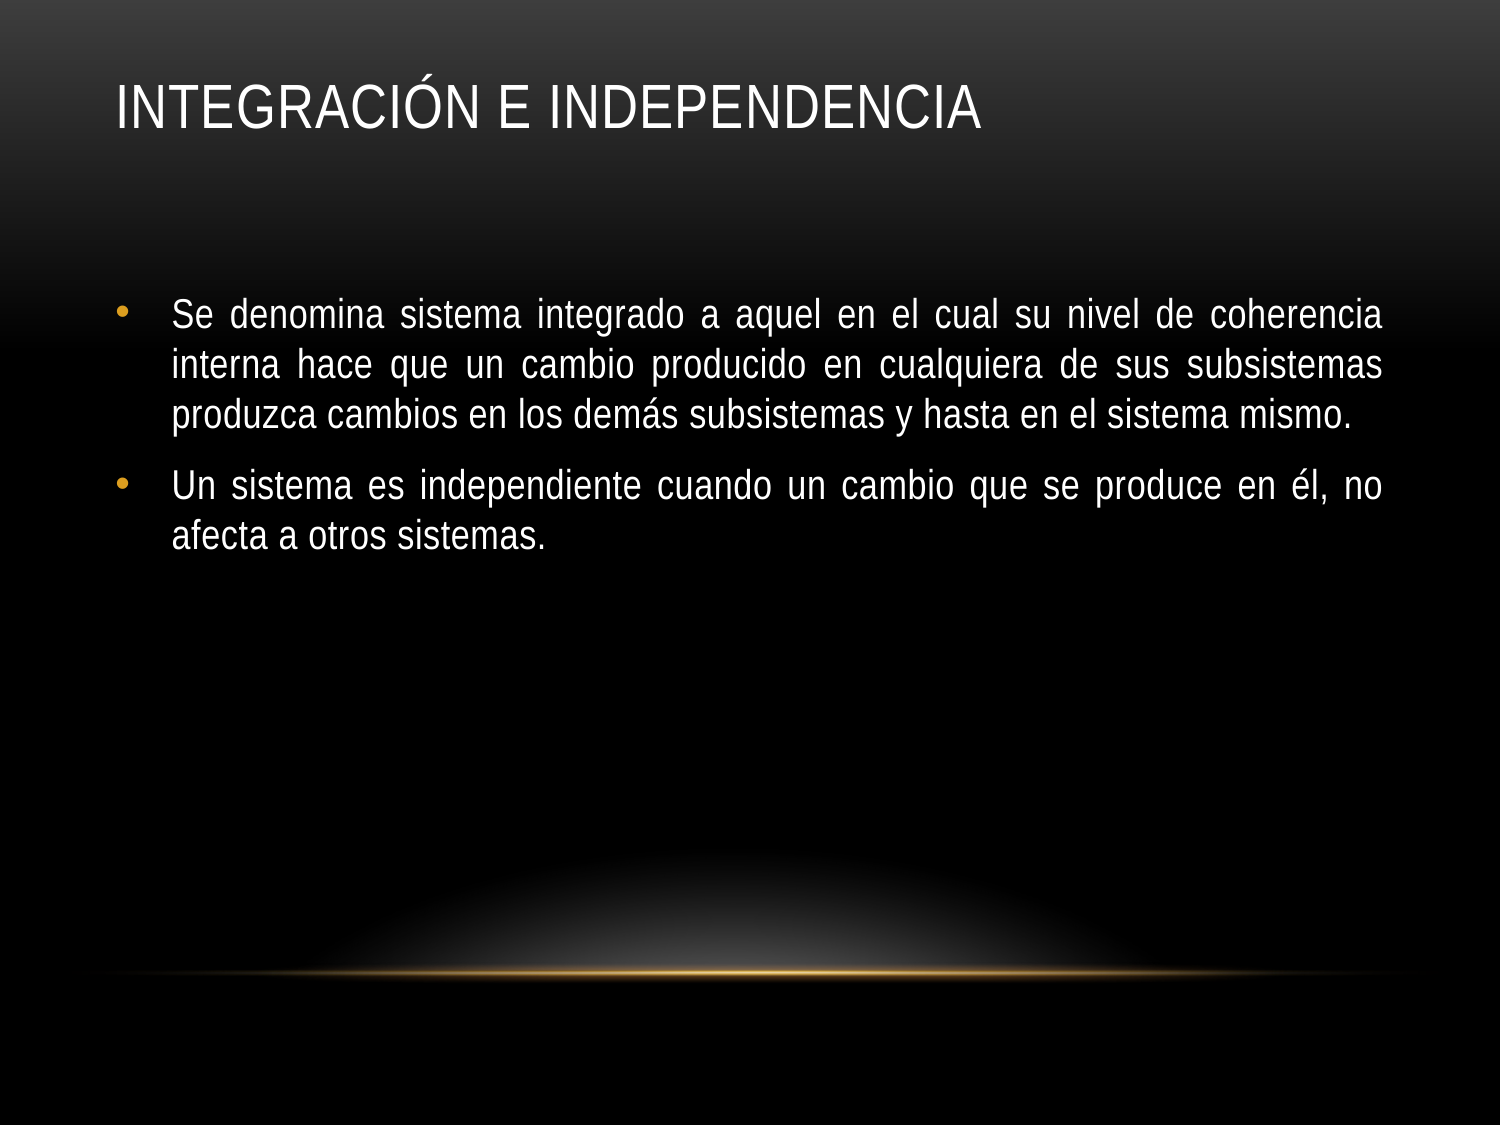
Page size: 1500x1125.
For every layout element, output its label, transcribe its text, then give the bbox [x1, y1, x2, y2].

list Se denomina sistema integrado a aquel en el cual su nivel de coherencia interna hace que un cambio producido en cualquiera de sus subsistemas produzca cambios en los demás subsistemas y hasta en el sistema mismo. Un sistema es independiente cuando un cambio que se produce en él, no afecta a otros sistemas. [100, 208, 1401, 1061]
picture [0, 0, 1500, 1125]
title Integración e independencia [100, 30, 1401, 149]
